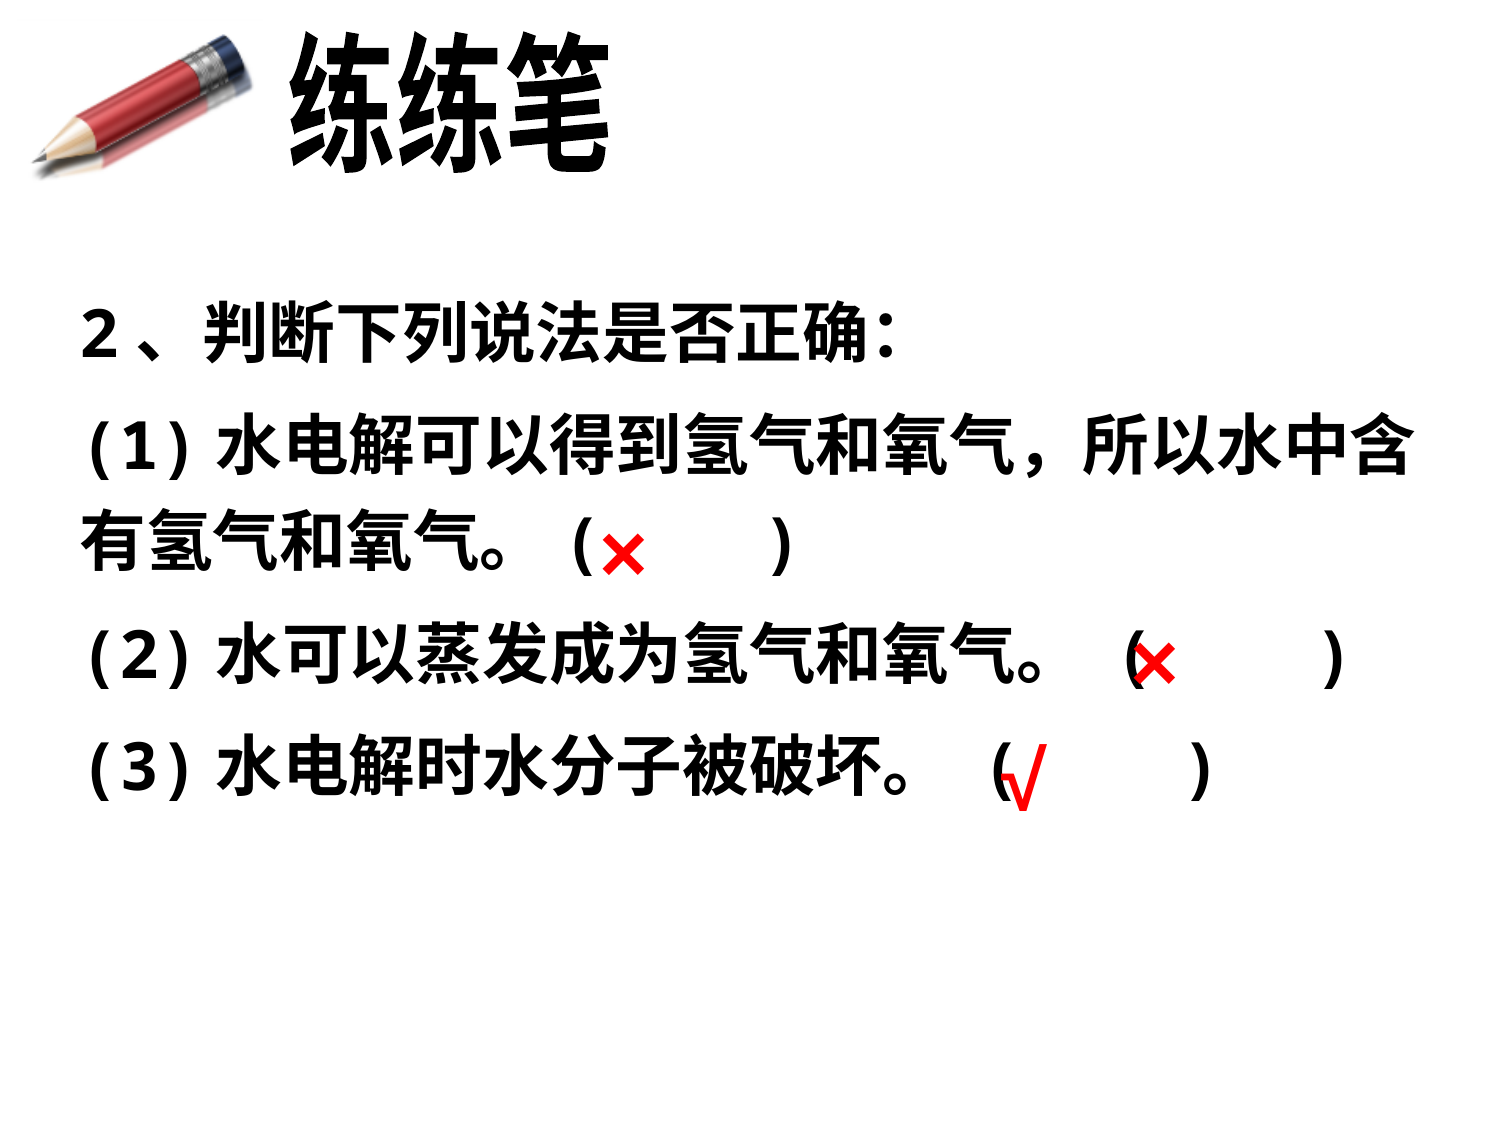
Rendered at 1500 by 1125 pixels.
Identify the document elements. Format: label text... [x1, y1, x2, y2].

text_box √ [986, 719, 1105, 834]
text_box × [1116, 601, 1211, 716]
text_box × [584, 491, 680, 607]
text_box 2、判断下列说法是否正确： (1)水电解可以得到氢气和氧气，所以水中含有氢气和氧气。( ) (2)水可以蒸发成为氢气和氧气。 ( ) (3)水电解时水分子被破坏。 ( ) [64, 267, 1436, 812]
picture [17, 18, 264, 193]
